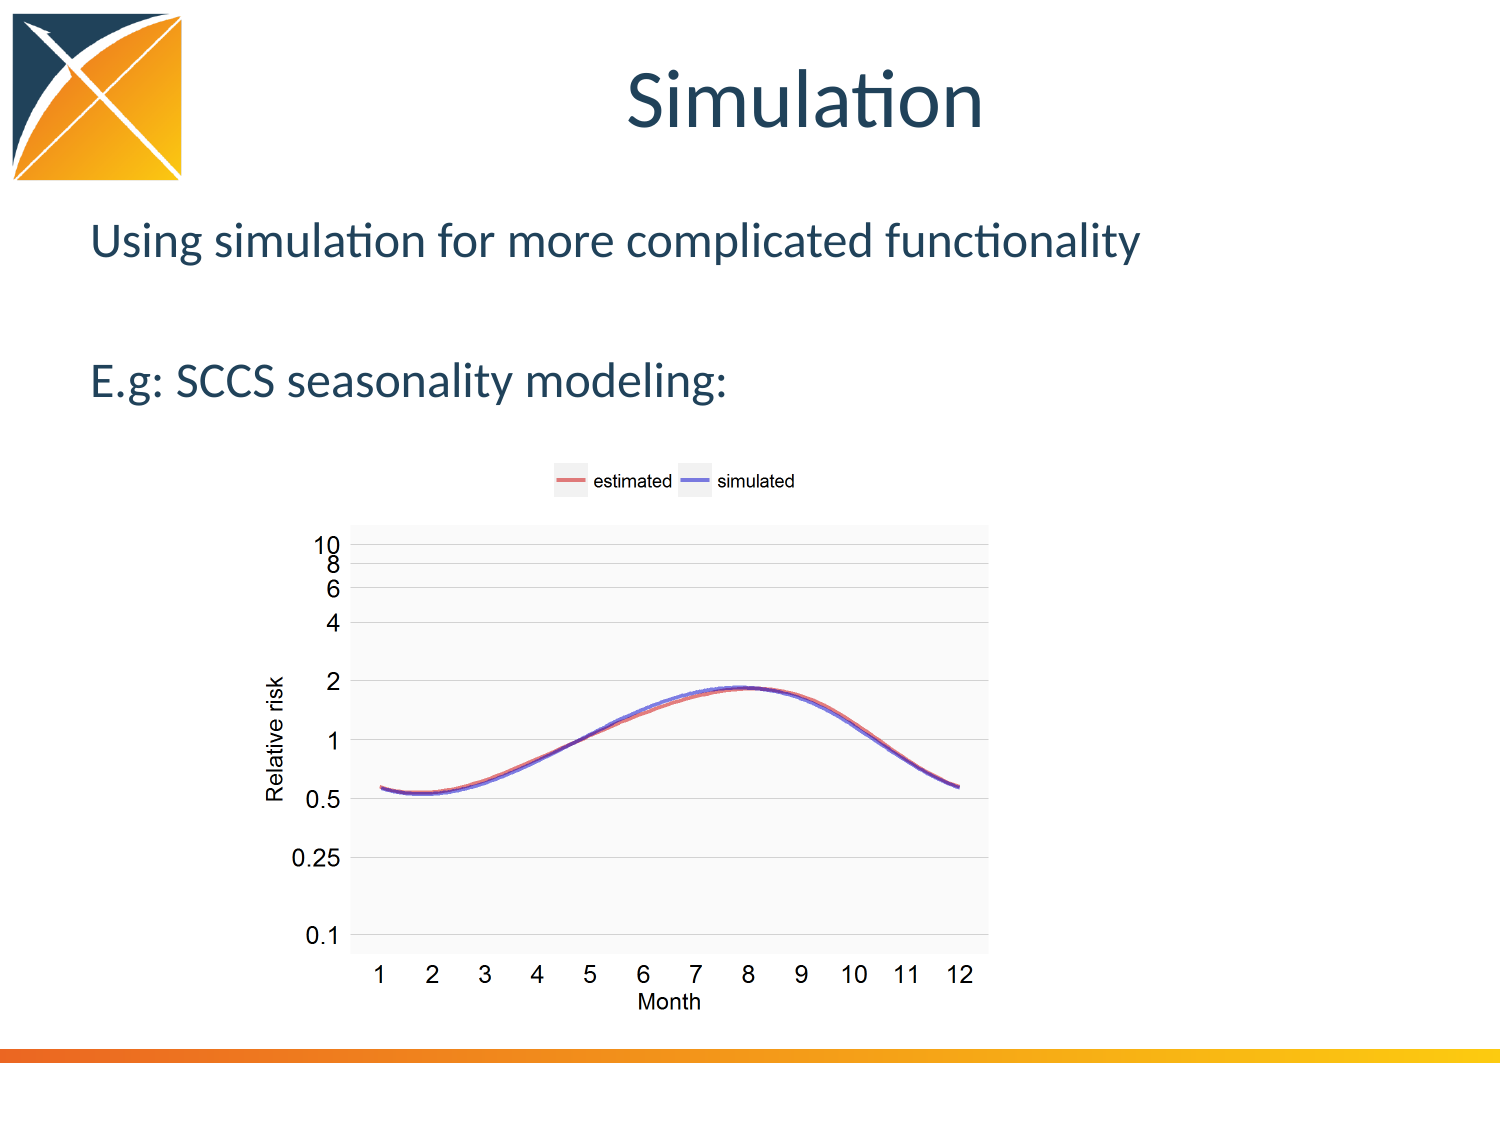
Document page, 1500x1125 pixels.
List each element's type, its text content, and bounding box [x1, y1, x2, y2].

list Using simulation for more complicated functionality E.g: SCCS seasonality modeling: [75, 200, 1425, 1005]
title Simulation [187, 24, 1425, 163]
picture [0, 0, 206, 200]
picture [249, 424, 1001, 1026]
